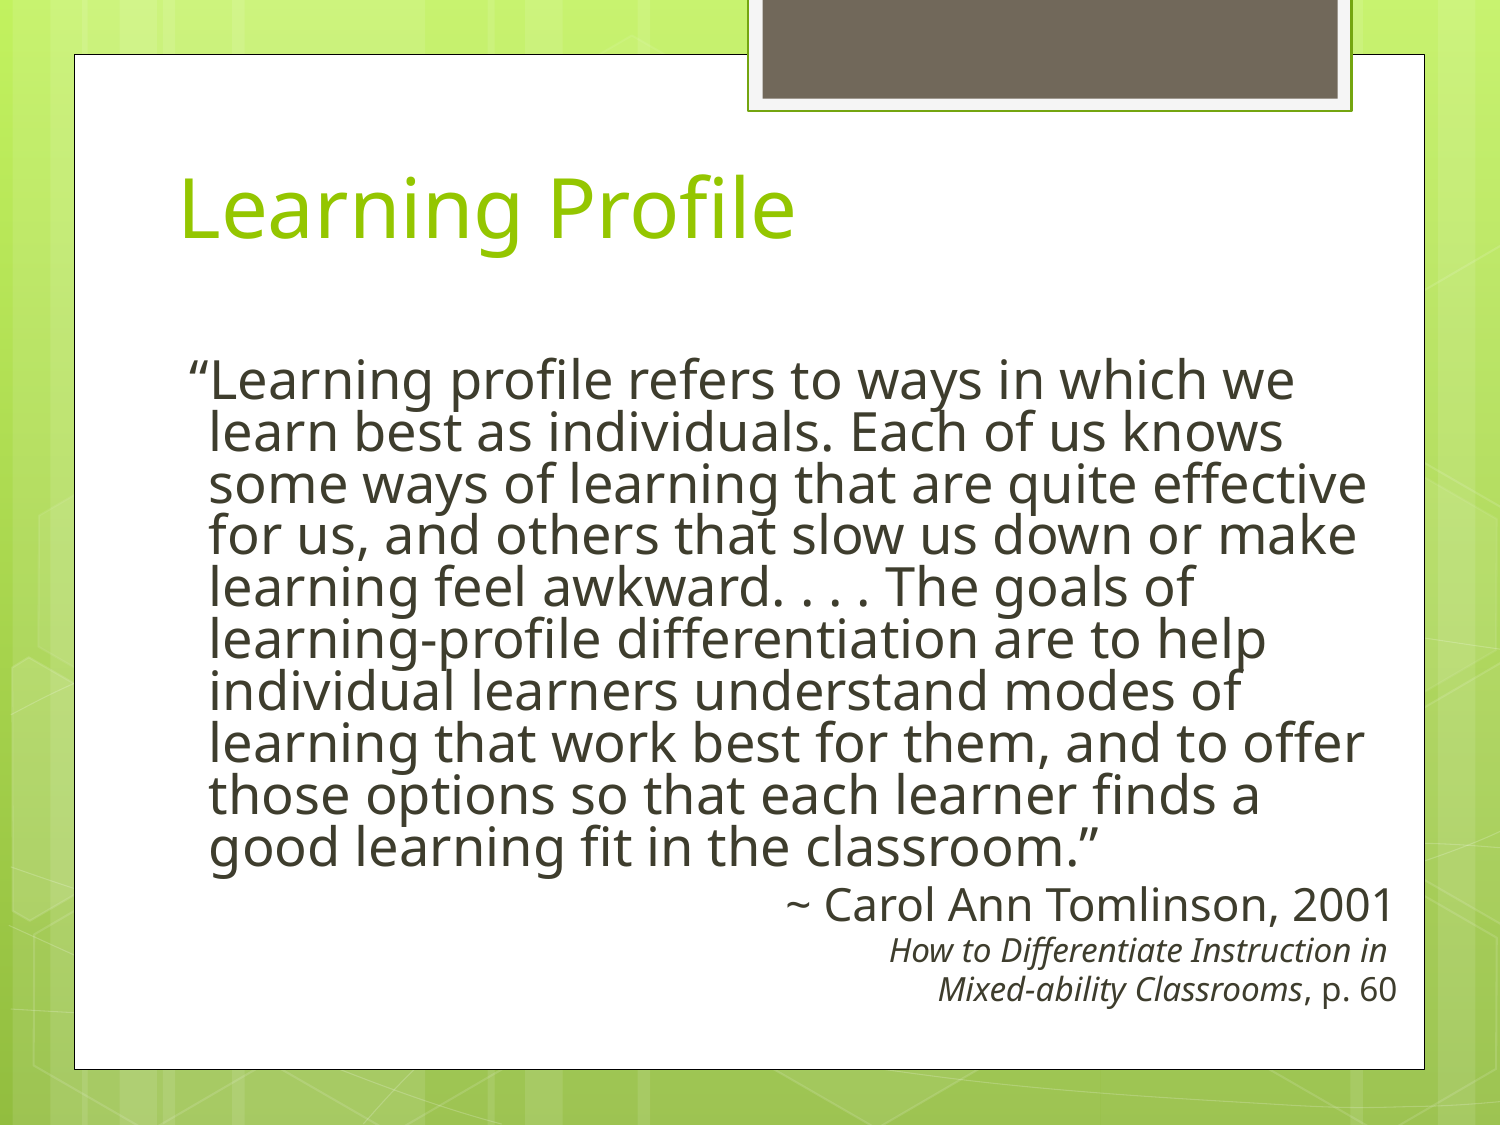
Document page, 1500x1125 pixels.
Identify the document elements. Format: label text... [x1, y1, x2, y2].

list “Learning profile refers to ways in which we learn best as individuals. Each of us knows some ways of learning that are quite effective for us, and others that slow us down or make learning feel awkward. . . . The goals of learning-profile differentiation are to help individual learners understand modes of learning that work best for them, and to offer those options so that each learner finds a good learning fit in the classroom.” ~ Carol Ann Tomlinson, 2001 How to Differentiate Instruction in Mixed-ability Classrooms, p. 60 [174, 350, 1413, 1075]
title Learning Profile [162, 75, 1315, 263]
